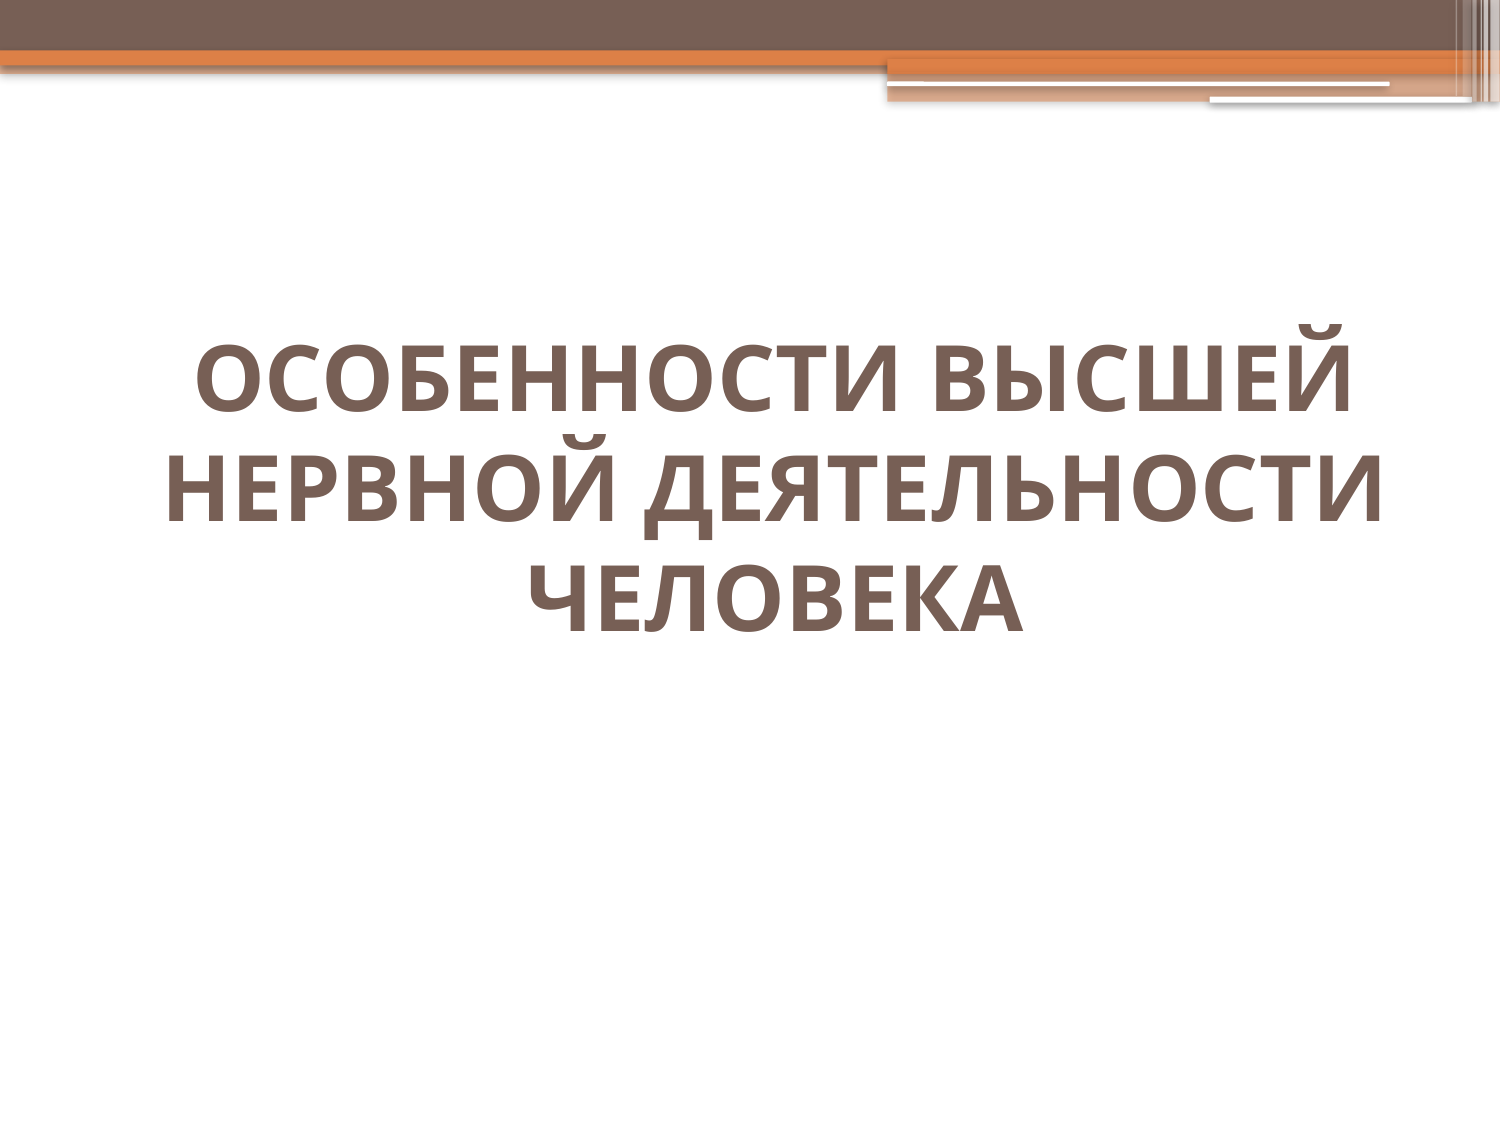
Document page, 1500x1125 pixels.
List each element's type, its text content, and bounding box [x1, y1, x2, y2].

title ОСОБЕННОСТИ ВЫСШЕЙ НЕРВНОЙ ДЕЯТЕЛЬНОСТИ ЧЕЛОВЕКА [100, 397, 1451, 573]
